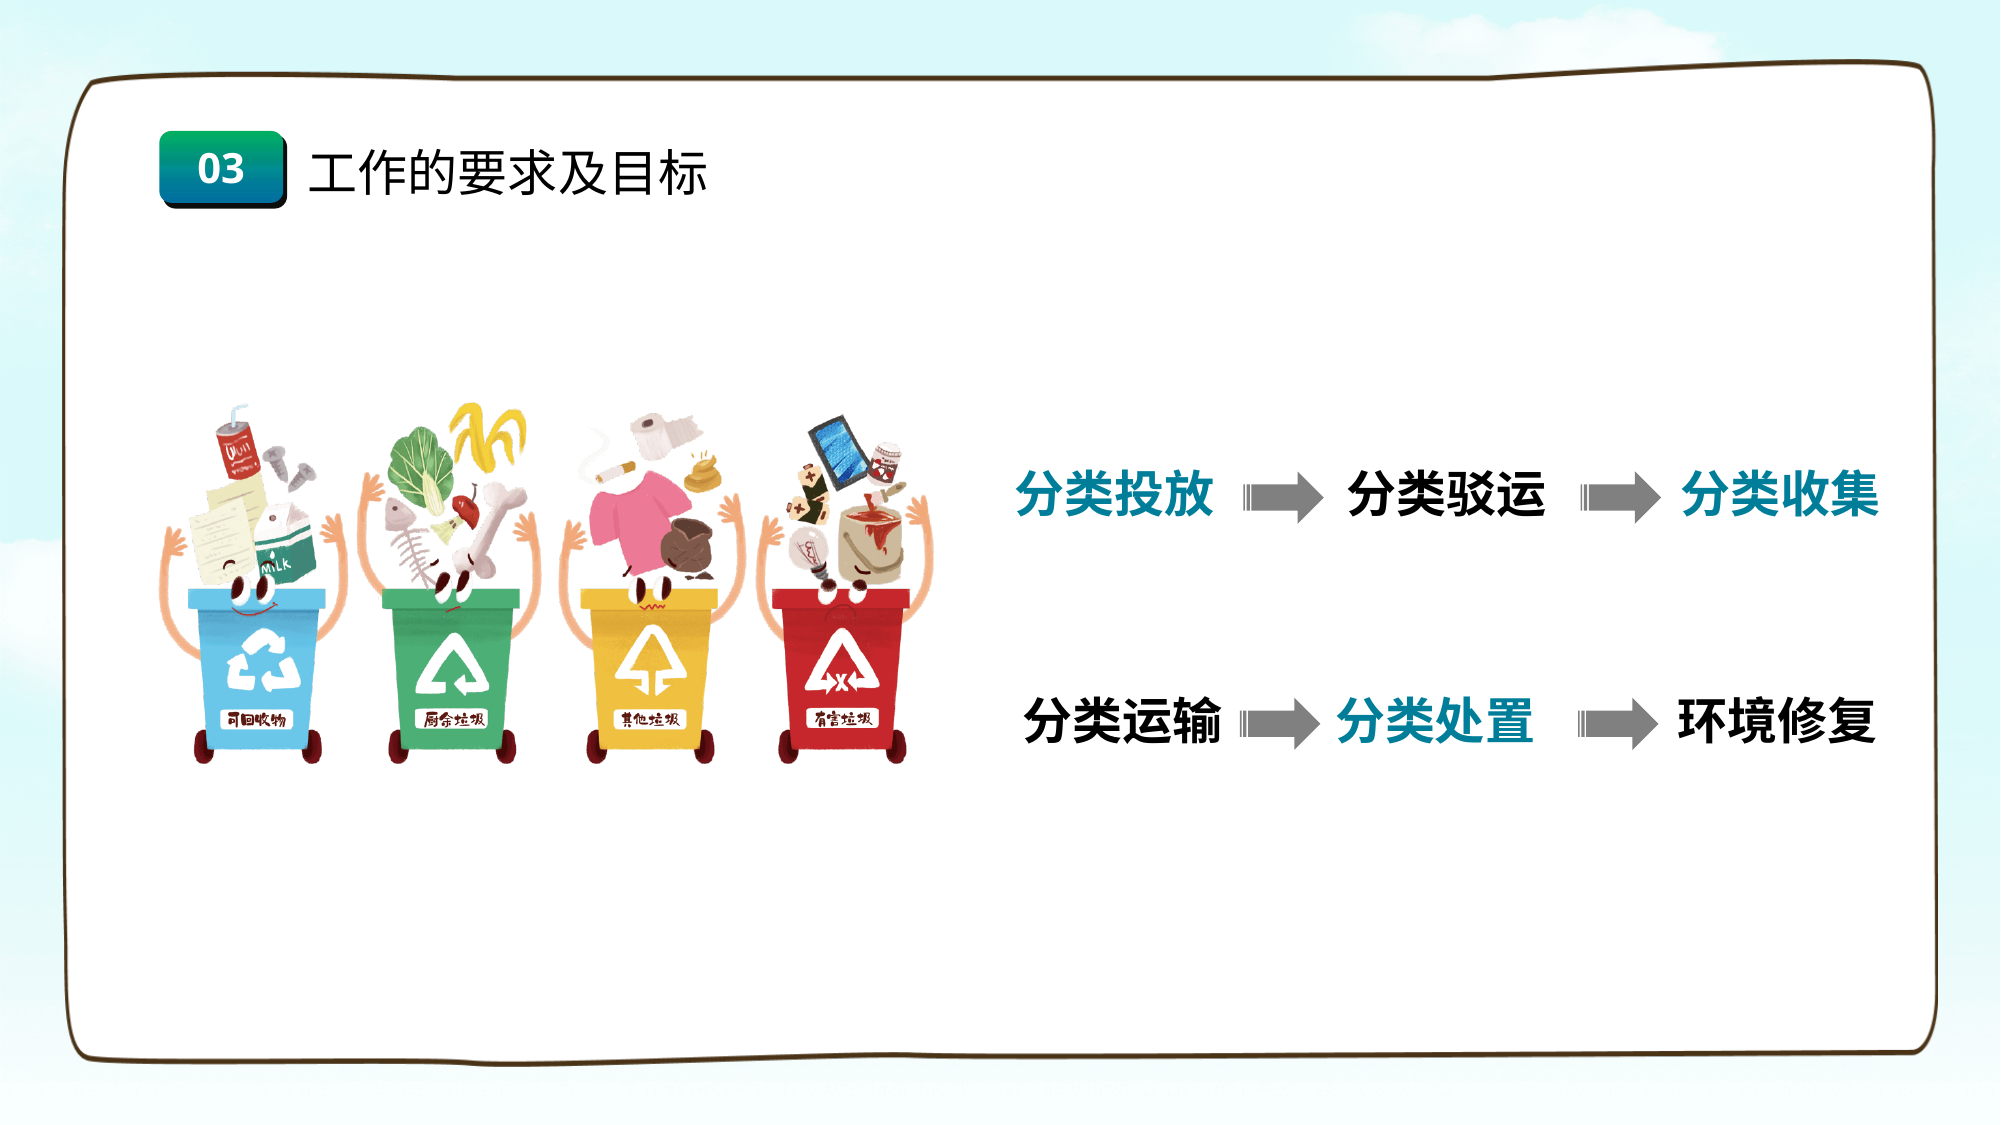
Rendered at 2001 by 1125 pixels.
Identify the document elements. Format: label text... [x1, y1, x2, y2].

text_box 分类处置 [1254, 689, 1596, 750]
text_box [164, 137, 288, 209]
text_box 工作的要求及目标 [293, 133, 723, 209]
text_box [1239, 695, 1322, 753]
text_box 环境修复 [1596, 689, 1958, 750]
picture [0, 0, 2001, 1125]
text_box [1580, 468, 1663, 527]
text_box [1577, 695, 1660, 753]
text_box 分类投放 [934, 462, 1295, 523]
text_box [1295, 468, 1326, 527]
text_box 分类运输 [941, 689, 1254, 750]
text_box 03 [159, 130, 284, 203]
text_box 分类驳运 [1295, 462, 1628, 523]
text_box 分类收集 [1628, 462, 1961, 523]
